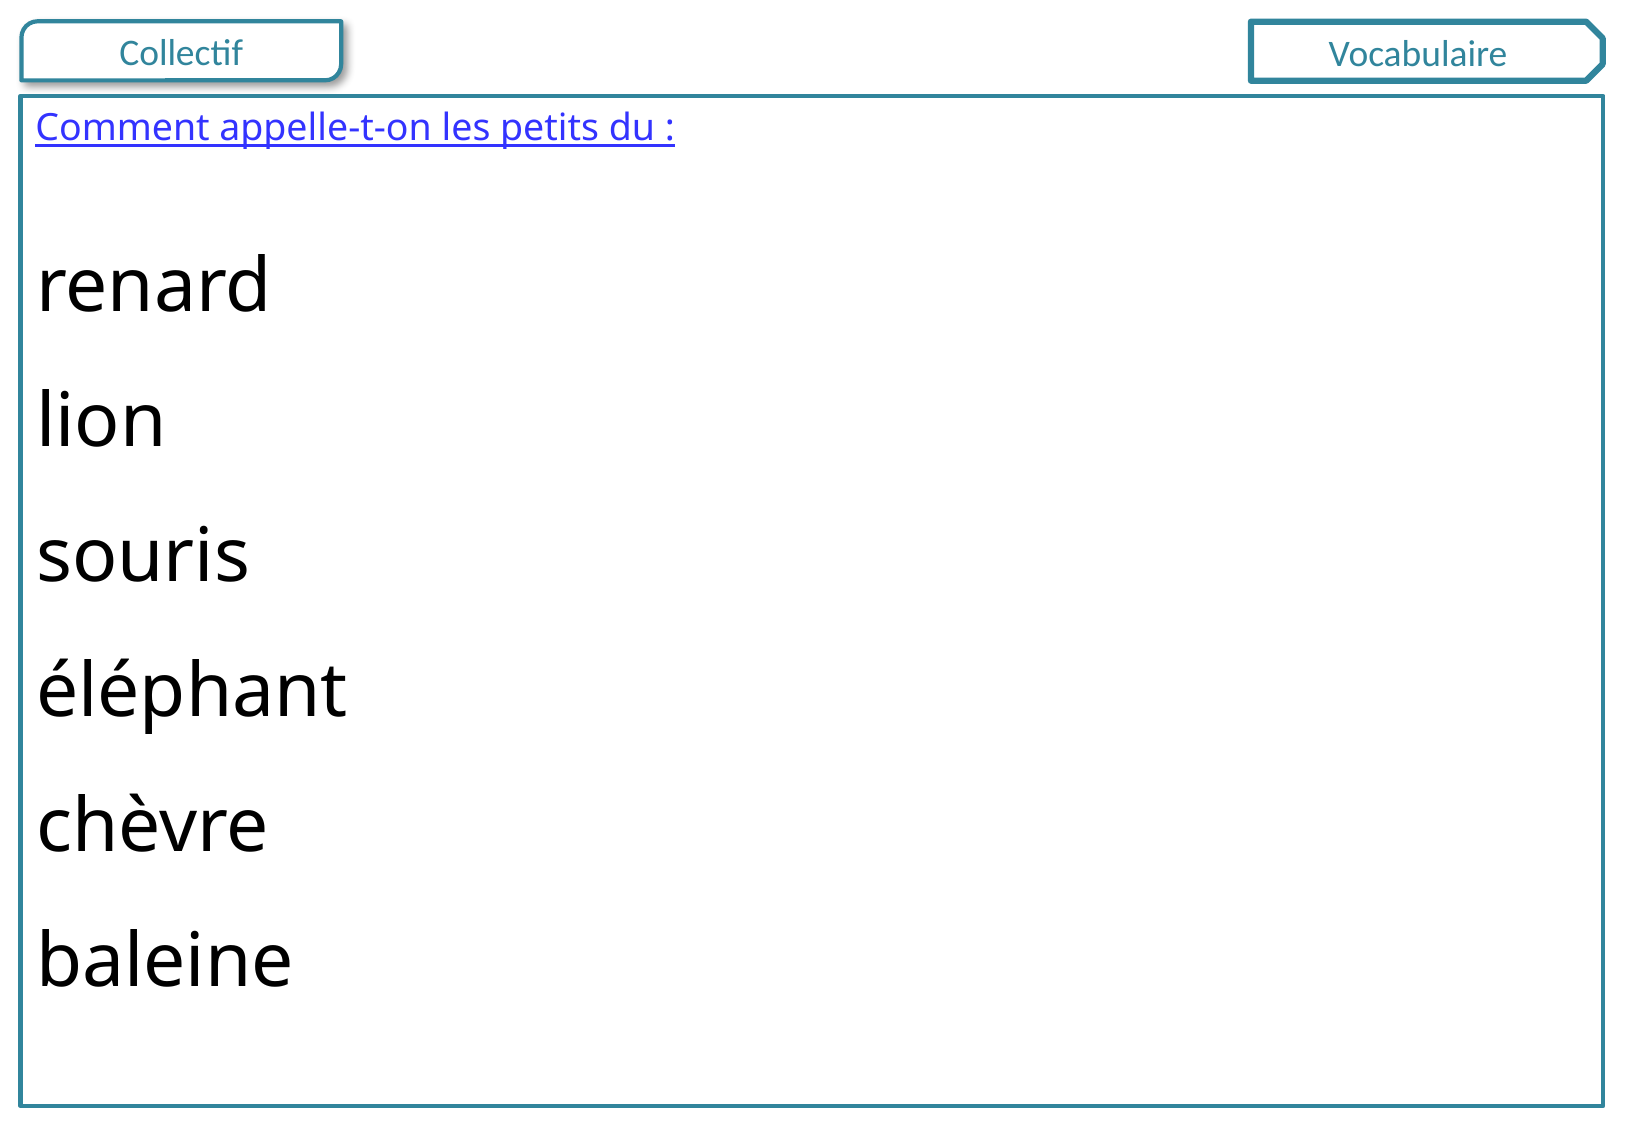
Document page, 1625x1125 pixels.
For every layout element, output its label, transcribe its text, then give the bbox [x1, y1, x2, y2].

list Vocabulaire [1251, 21, 1585, 81]
list Comment appelle-t-on les petits du : [18, 94, 1605, 1108]
list renard lion souris éléphant chèvre baleine [21, 184, 1604, 1106]
